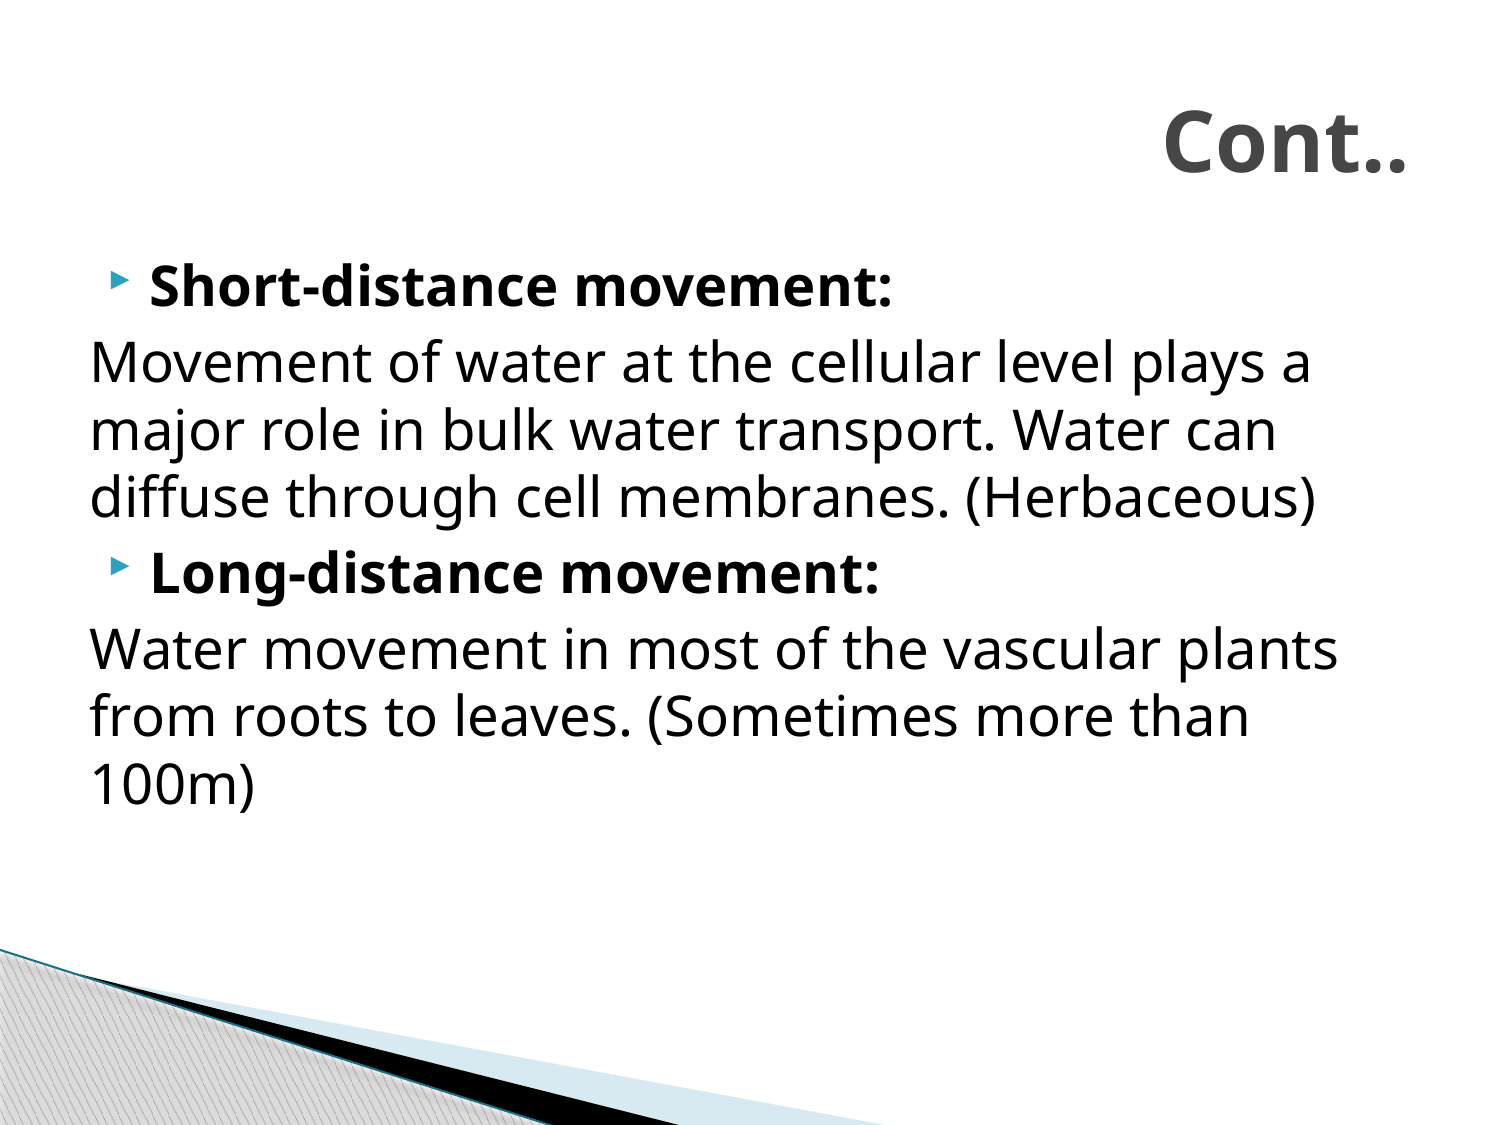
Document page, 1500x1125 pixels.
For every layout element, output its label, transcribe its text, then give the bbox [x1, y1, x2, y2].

list Short-distance movement: Movement of water at the cellular level plays a major role in bulk water transport. Water can diffuse through cell membranes. (Herbaceous) Long-distance movement: Water movement in most of the vascular plants from roots to leaves. (Sometimes more than 100m) [75, 243, 1425, 986]
title Cont.. [75, 45, 1425, 233]
